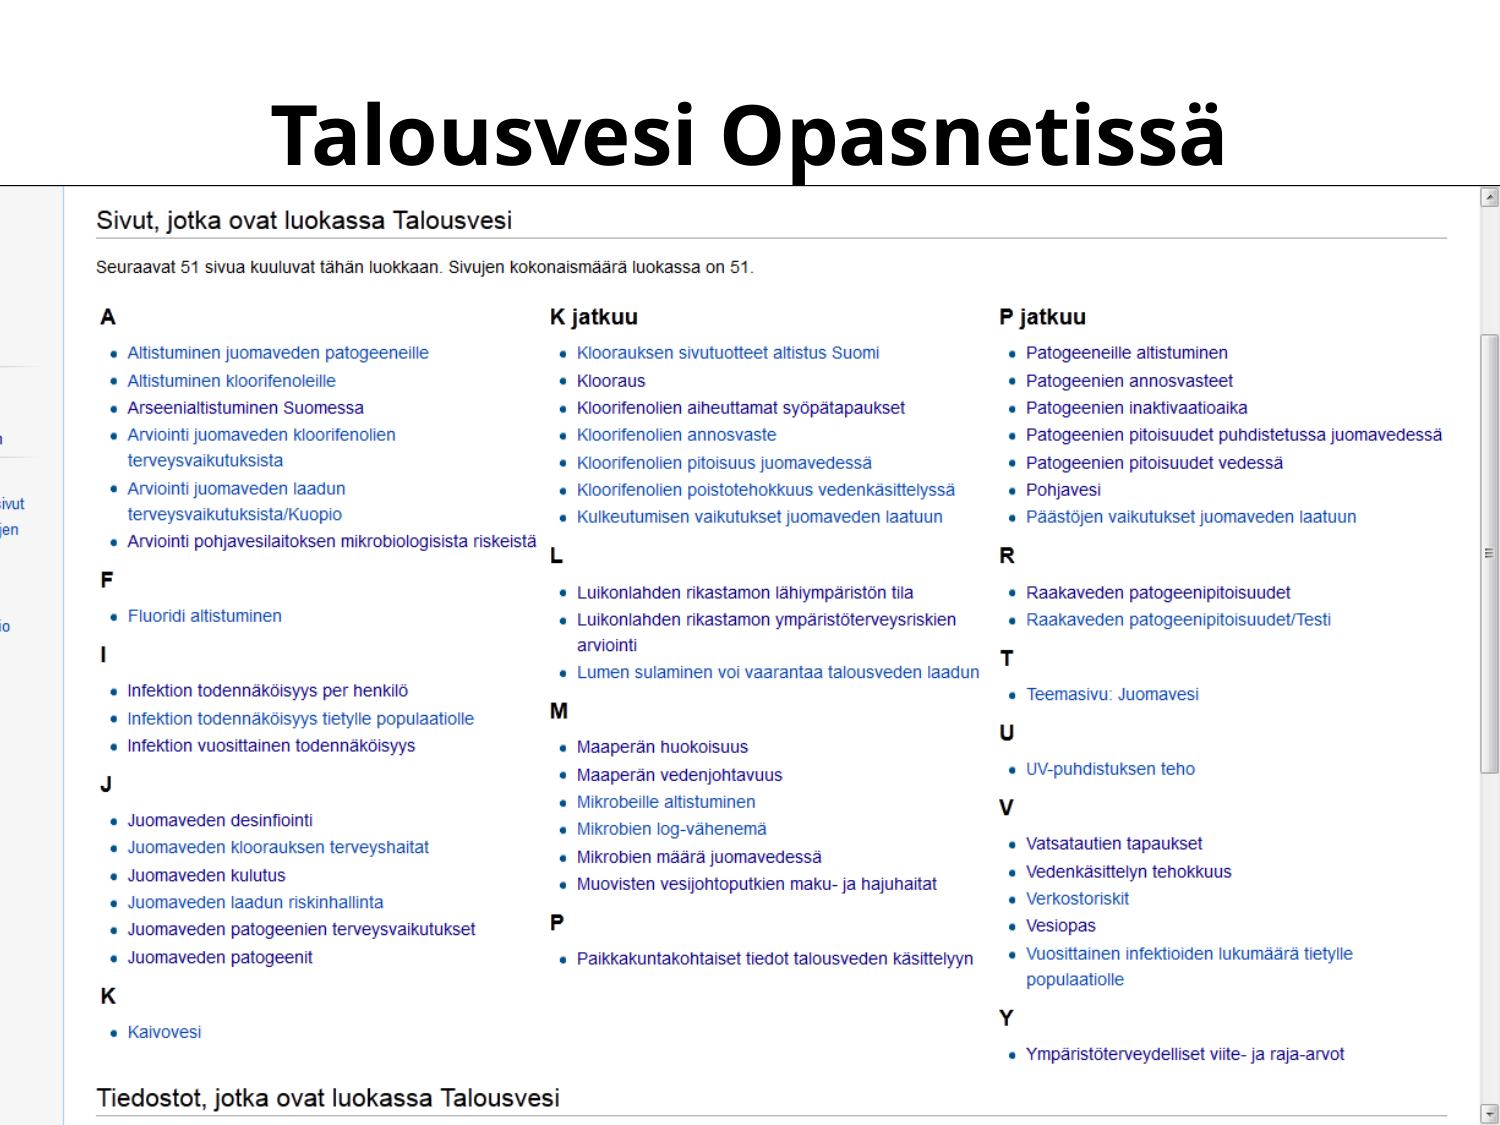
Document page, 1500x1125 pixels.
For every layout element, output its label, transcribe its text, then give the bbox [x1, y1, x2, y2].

picture [0, 184, 1500, 1125]
title Talousvesi Opasnetissä [75, 45, 1425, 183]
